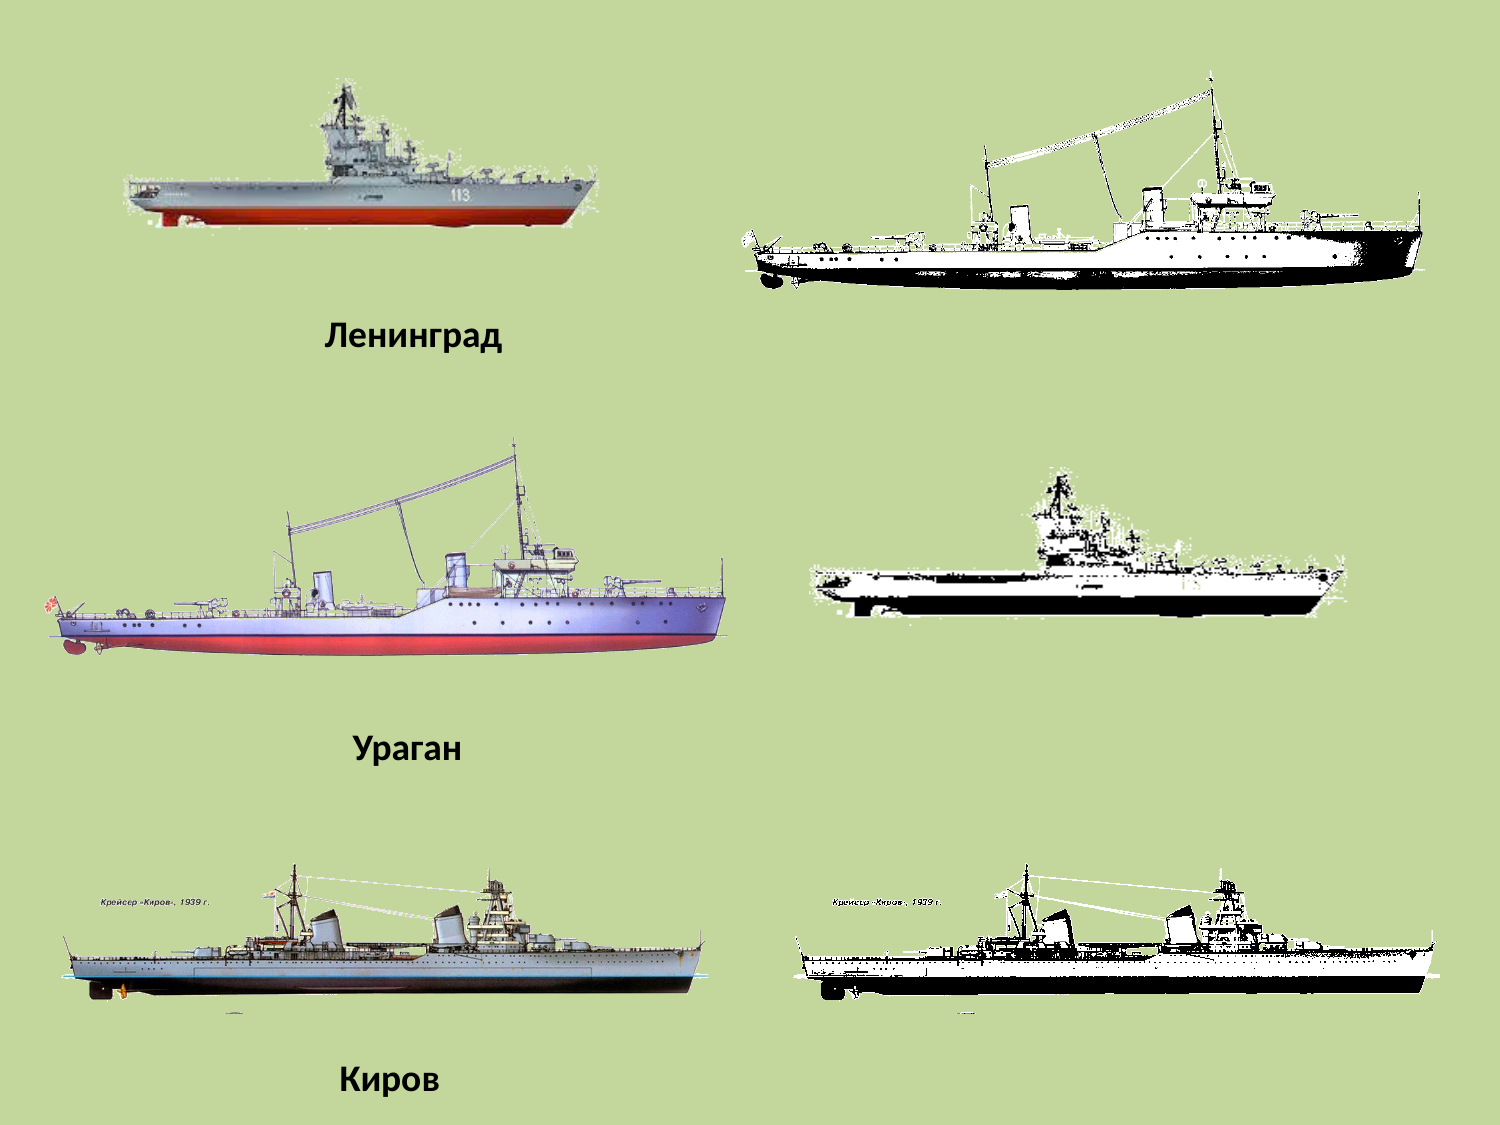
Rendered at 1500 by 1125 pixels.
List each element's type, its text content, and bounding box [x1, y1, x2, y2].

text_box Ленинград [147, 302, 680, 363]
picture [737, 66, 1430, 292]
picture [52, 845, 719, 1014]
picture [123, 77, 604, 237]
text_box Киров [218, 1046, 561, 1107]
picture [40, 432, 733, 658]
picture [785, 845, 1451, 1014]
picture [808, 467, 1353, 626]
text_box Ураган [171, 715, 644, 776]
